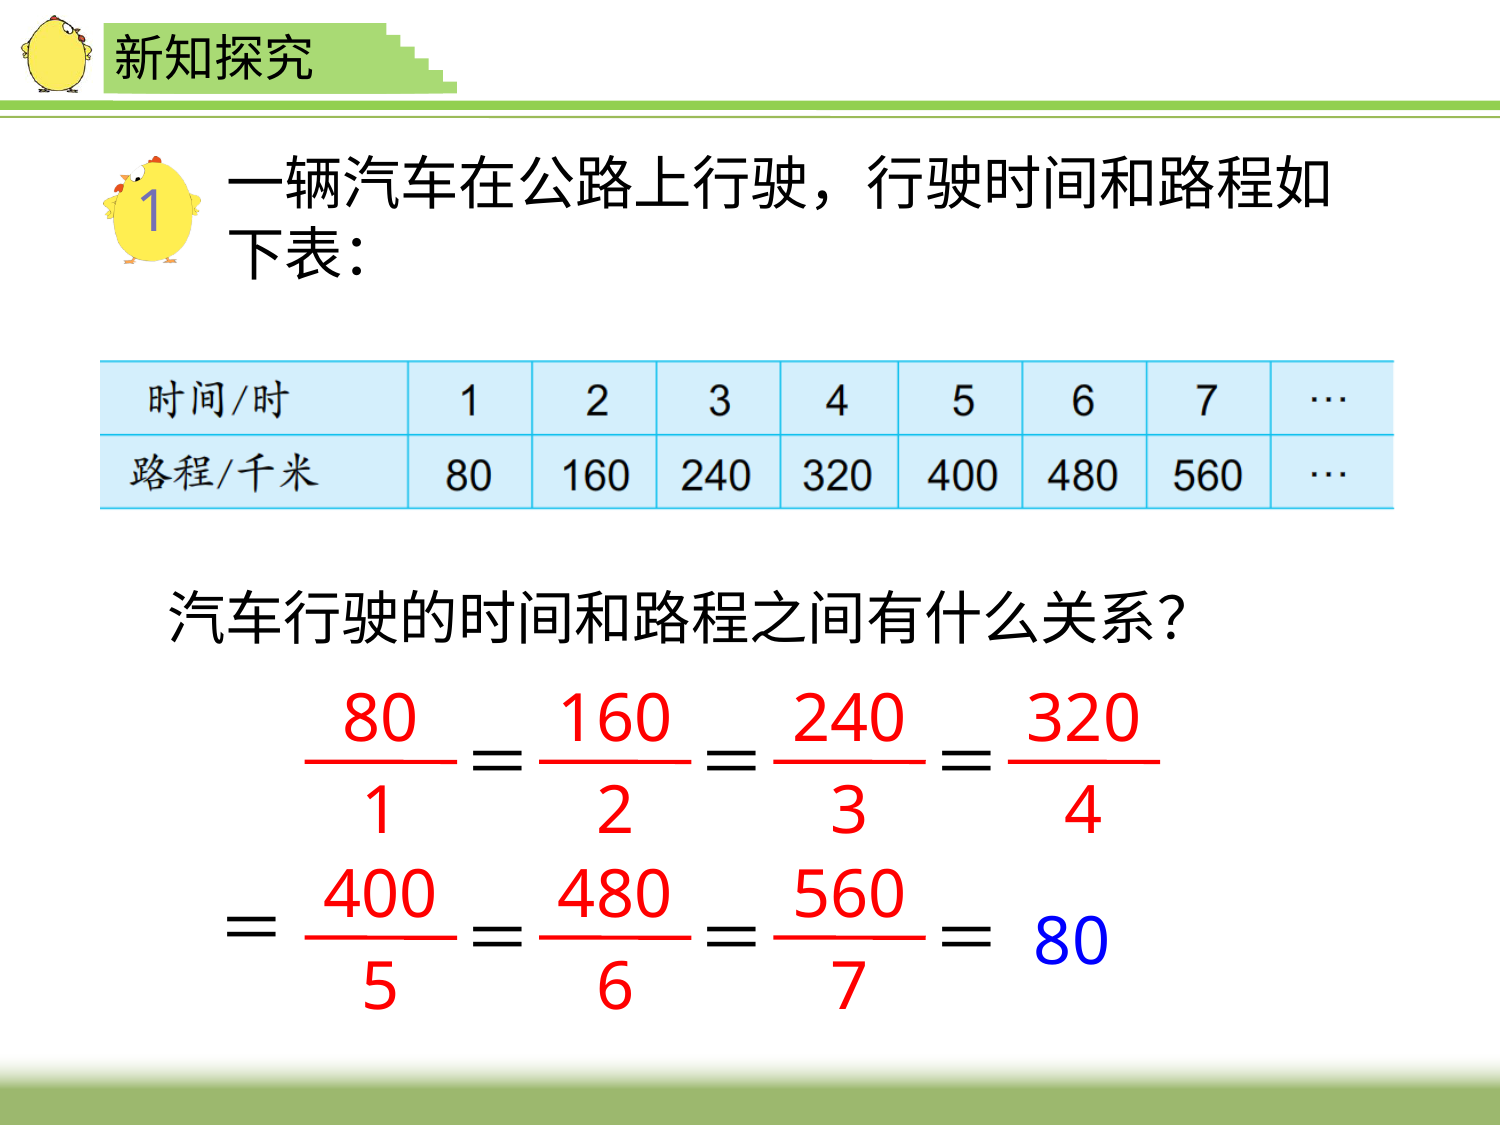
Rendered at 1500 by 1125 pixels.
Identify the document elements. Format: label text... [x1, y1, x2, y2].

title 一辆汽车在公路上行驶，行驶时间和路程如下表： [210, 116, 1360, 317]
picture [20, 15, 93, 93]
list 新知探究 [99, 3, 733, 110]
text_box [175, 667, 1161, 1032]
picture [100, 351, 1400, 517]
list 1 [0, 155, 210, 261]
text_box 汽车行驶的时间和路程之间有什么关系？ [152, 574, 1336, 659]
